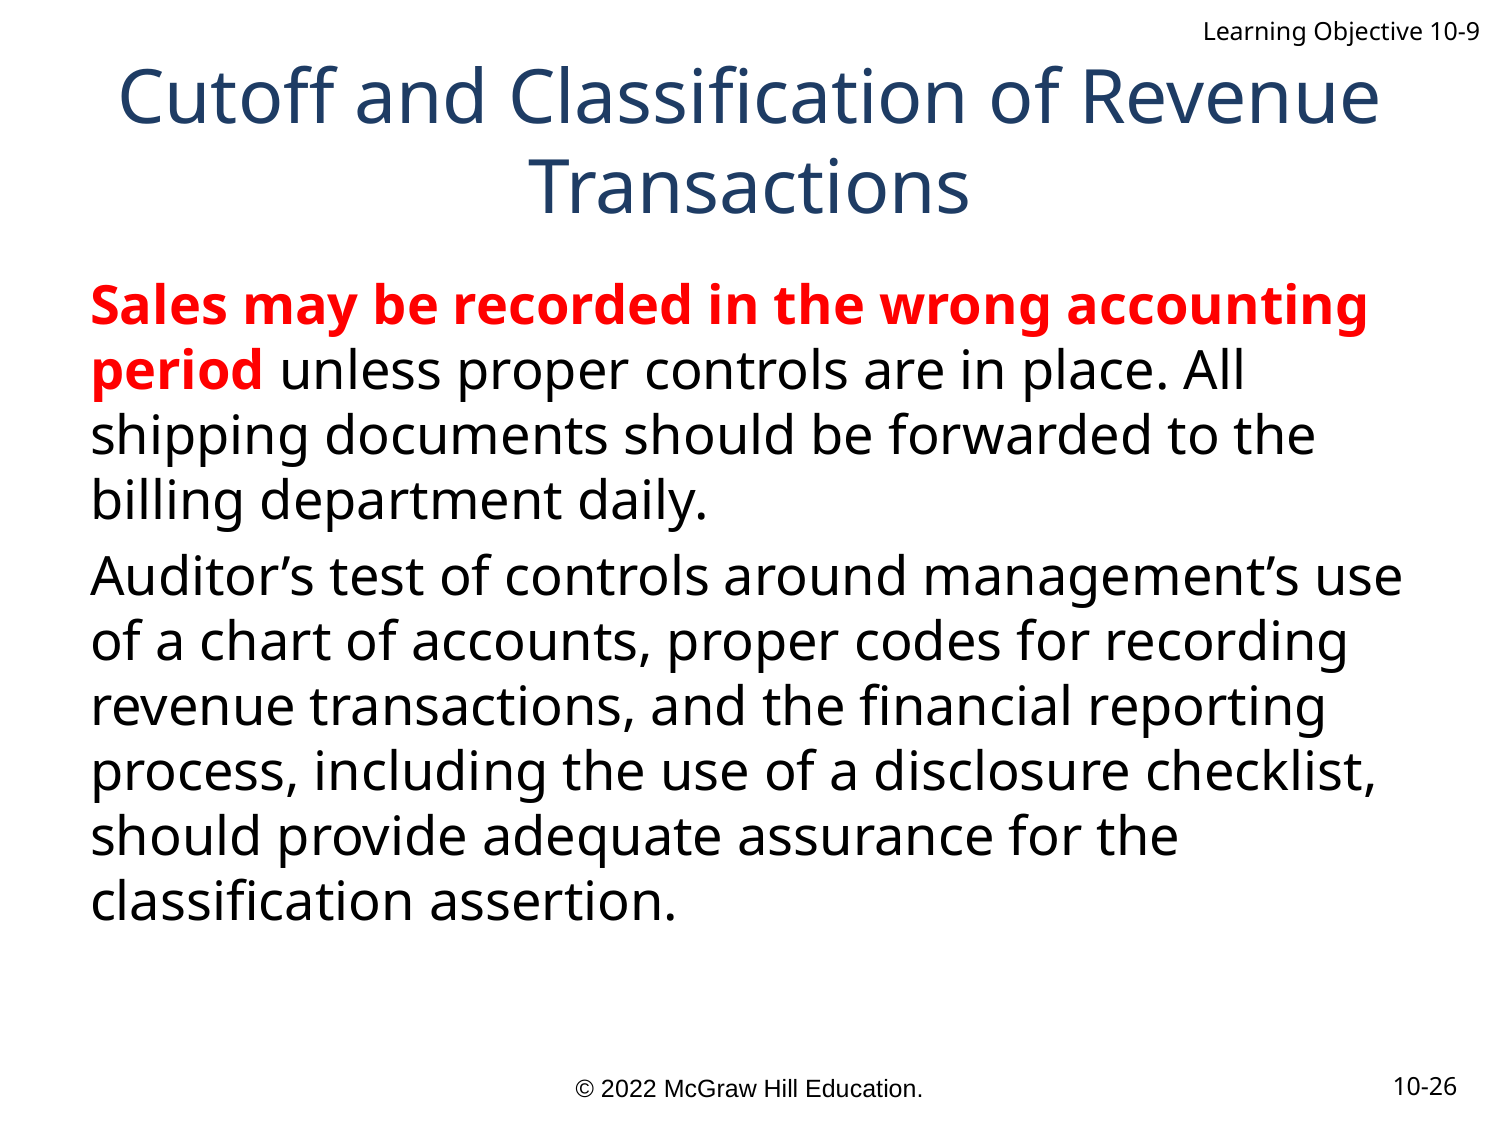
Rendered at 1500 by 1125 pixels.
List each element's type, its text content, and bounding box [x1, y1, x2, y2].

list Sales may be recorded in the wrong accounting period unless proper controls are in place. All shipping documents should be forwarded to the billing department daily. Auditor’s test of controls around management’s use of a chart of accounts, proper codes for recording revenue transactions, and the financial reporting process, including the use of a disclosure checklist, should provide adequate assurance for the classification assertion. [75, 262, 1425, 1013]
list Learning Objective 10-9 [908, 1, 1496, 60]
title Cutoff and Classification of Revenue Transactions [75, 45, 1425, 233]
